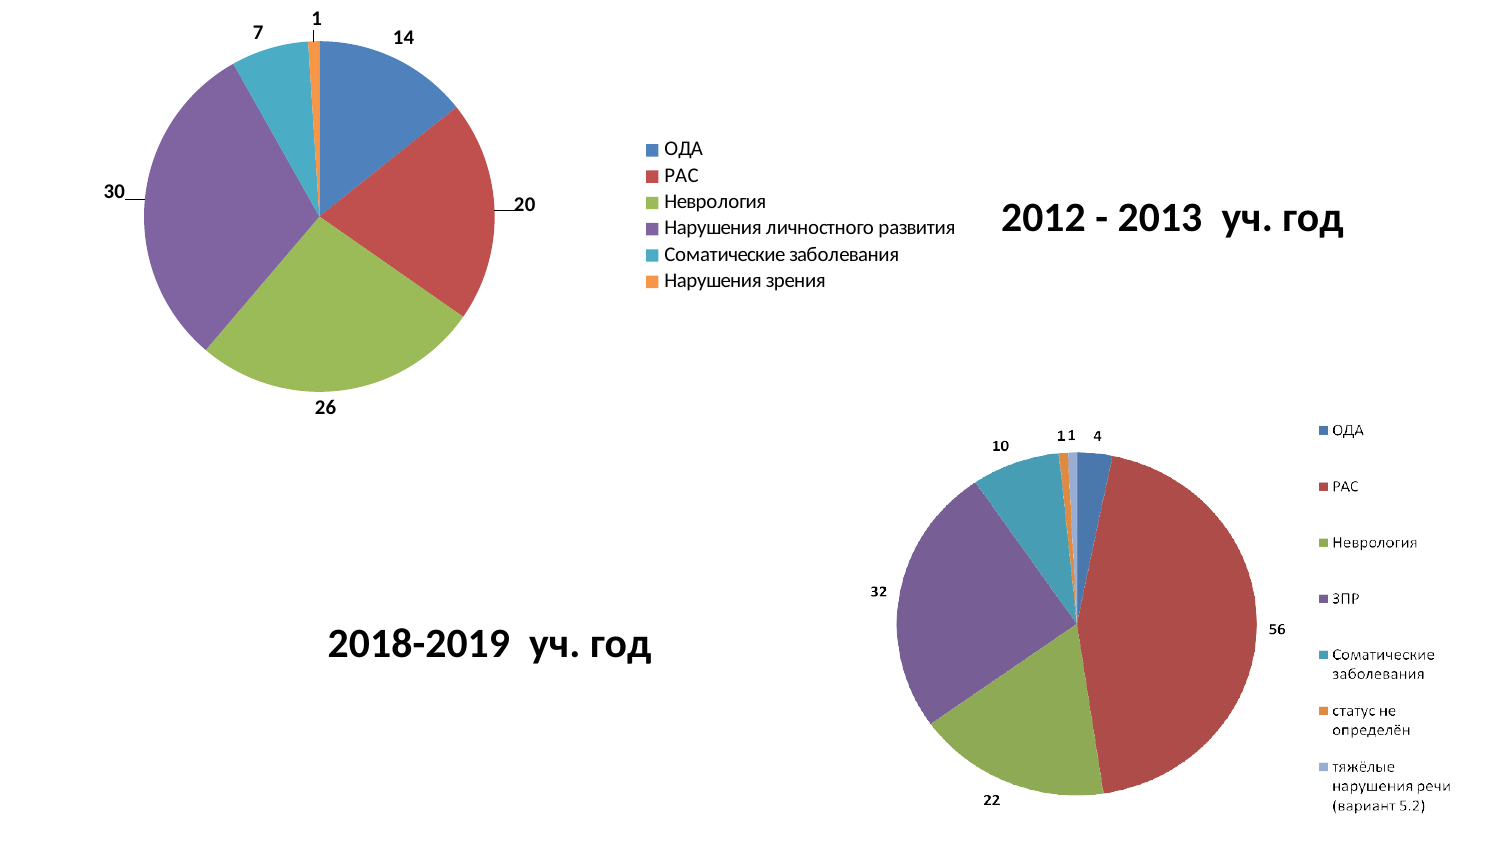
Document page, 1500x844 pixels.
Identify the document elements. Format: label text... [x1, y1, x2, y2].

text_box 2012 - 2013 уч. год [986, 182, 1400, 248]
chart [0, 3, 975, 430]
text_box 2018-2019 уч. год [312, 607, 762, 673]
picture [856, 403, 1471, 844]
